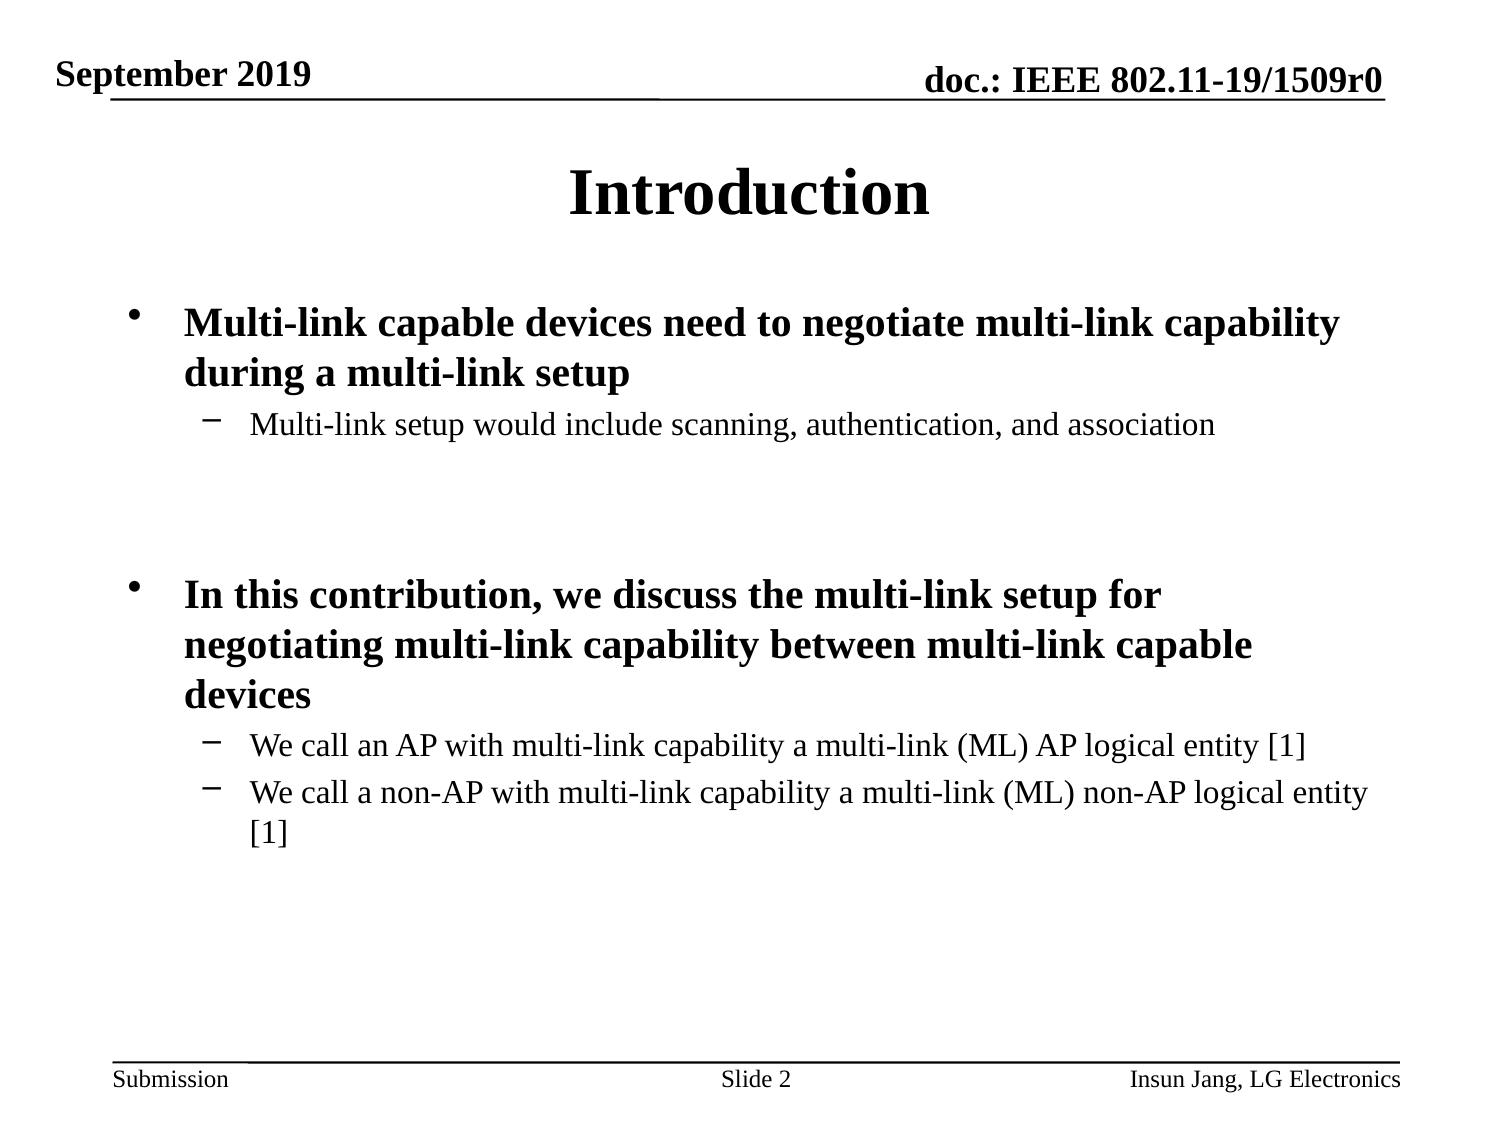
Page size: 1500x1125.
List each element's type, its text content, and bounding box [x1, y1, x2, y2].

list Multi-link capable devices need to negotiate multi-link capability during a multi-link setup Multi-link setup would include scanning, authentication, and association In this contribution, we discuss the multi-link setup for negotiating multi-link capability between multi-link capable devices We call an AP with multi-link capability a multi-link (ML) AP logical entity [1] We call a non-AP with multi-link capability a multi-link (ML) non-AP logical entity [1] [112, 287, 1388, 1000]
title Introduction [112, 112, 1388, 263]
footer Insun Jang, LG Electronics [1125, 1061, 1402, 1093]
slide_number Slide 2 [712, 1061, 800, 1093]
